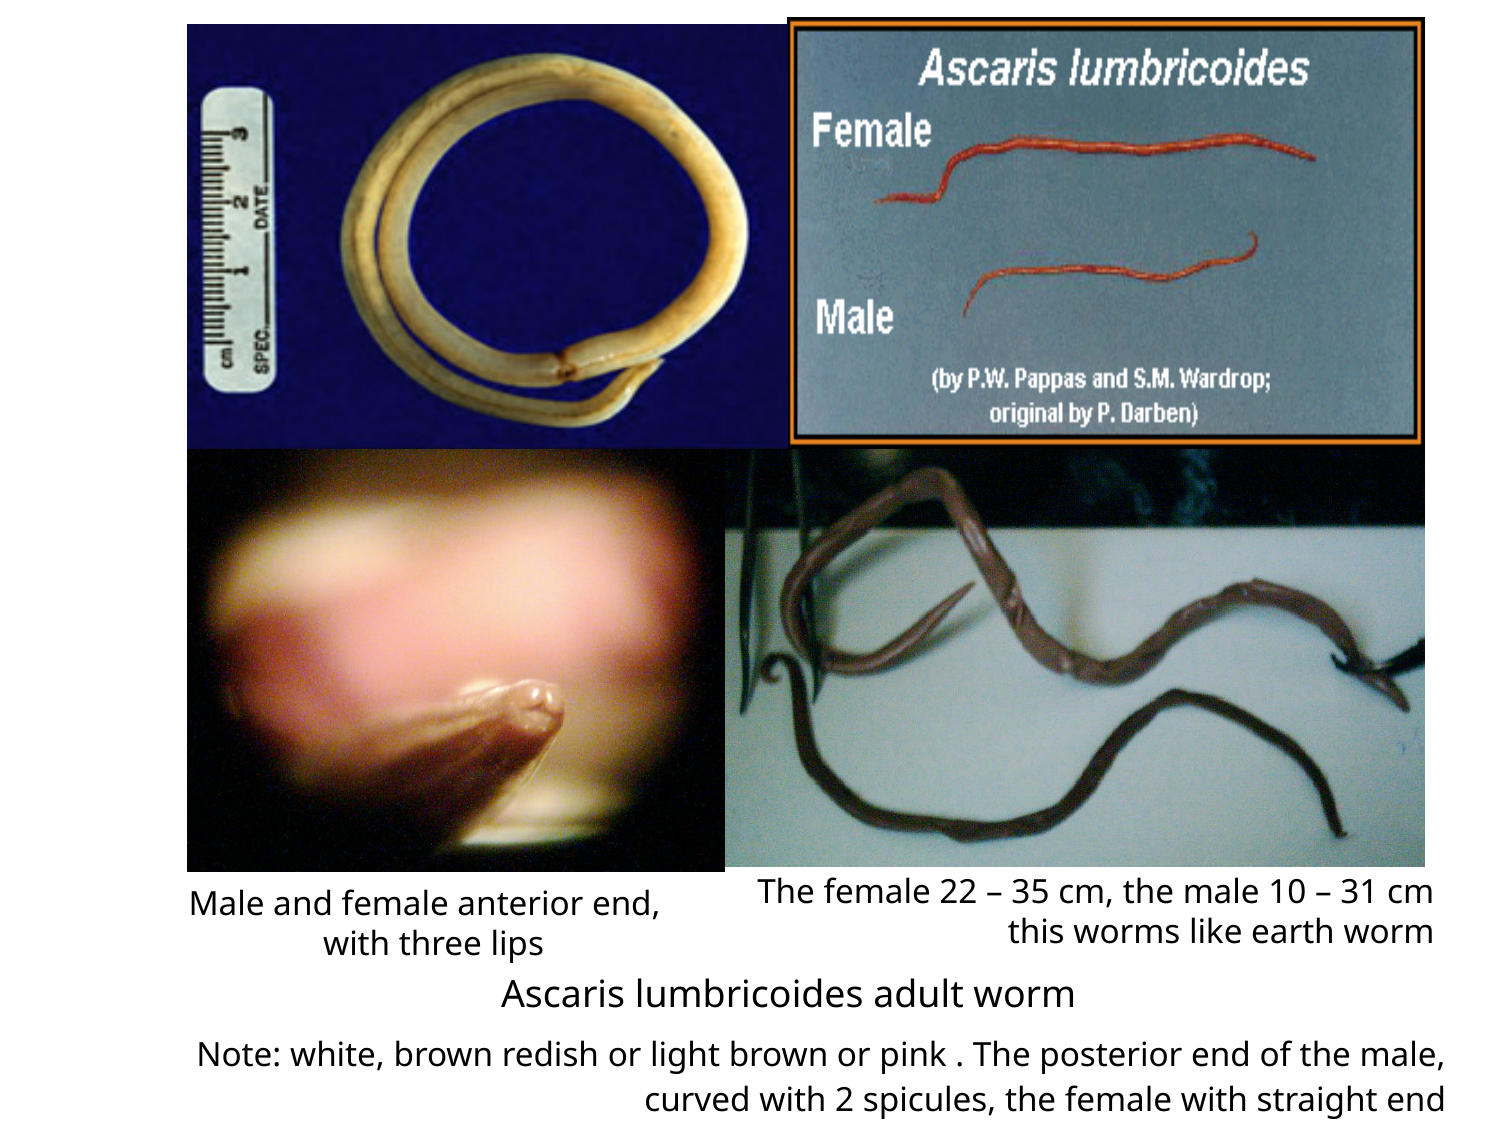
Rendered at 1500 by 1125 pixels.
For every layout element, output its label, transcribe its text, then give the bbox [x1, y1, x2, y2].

text_box The female 22 – 35 cm, the male 10 – 31 cm this worms like earth worm [737, 862, 1450, 957]
text_box Male and female anterior end, with three lips [162, 874, 688, 962]
picture [187, 17, 1426, 872]
text_box Ascaris lumbricoides adult worm Note: white, brown redish or light brown or pink . The posterior end of the male, curved with 2 spicules, the female with straight end [124, 962, 1463, 1125]
